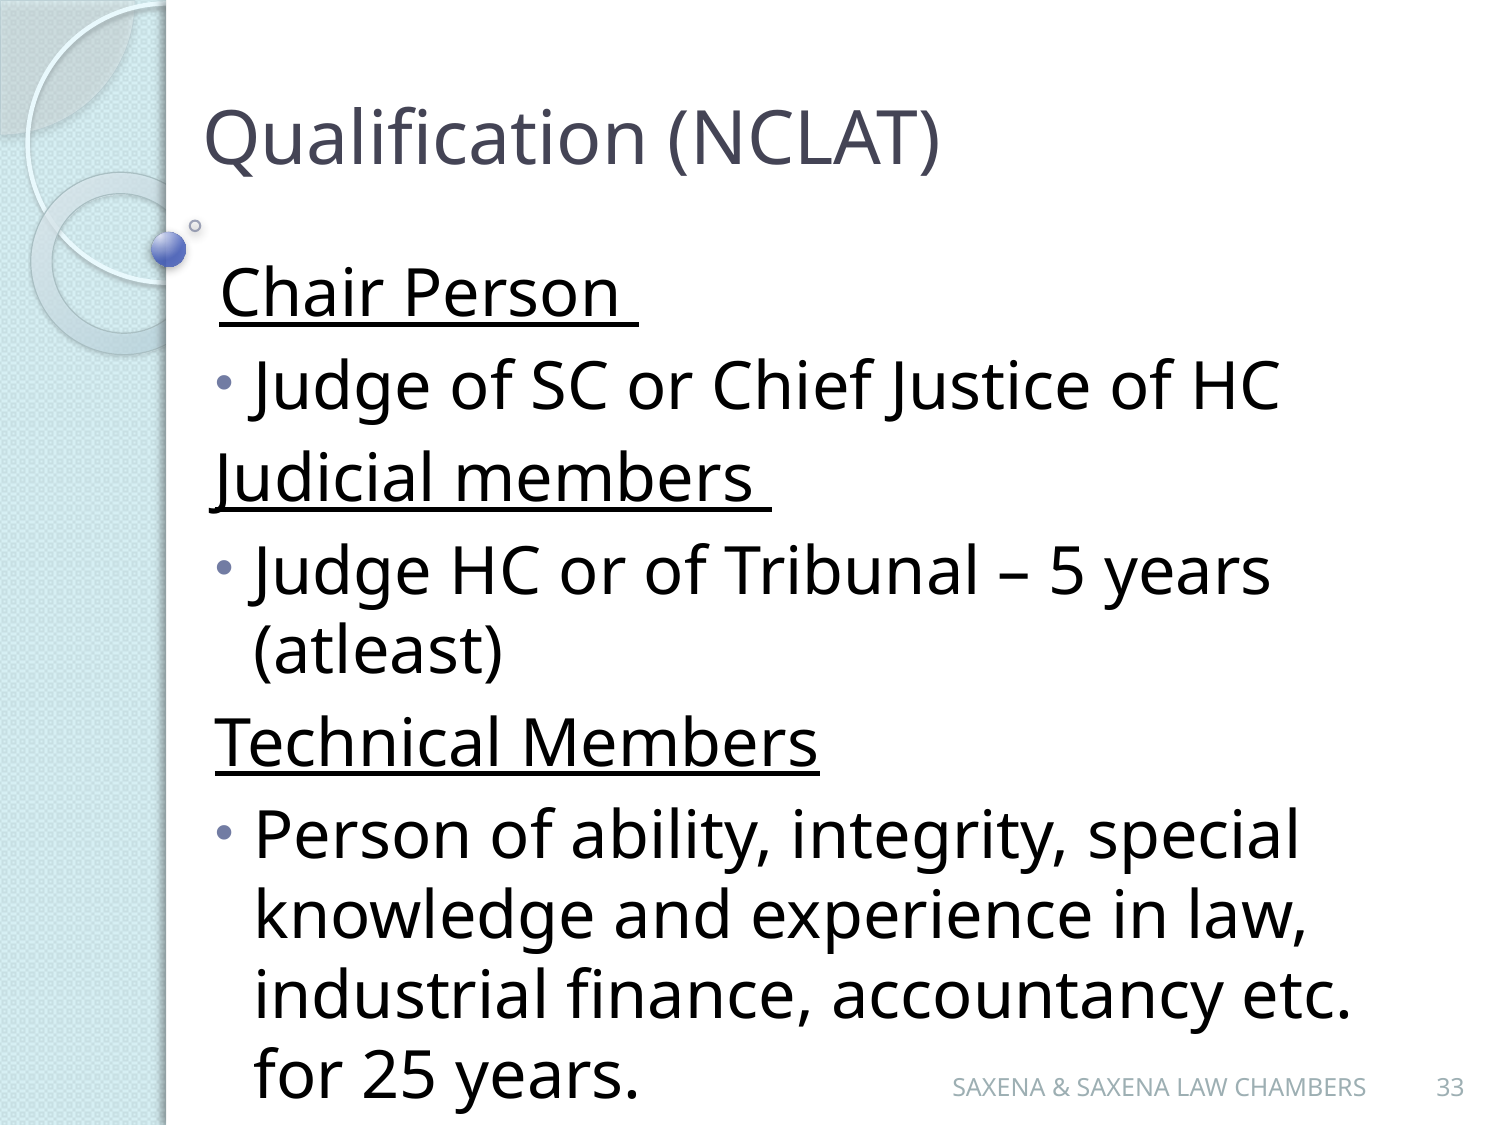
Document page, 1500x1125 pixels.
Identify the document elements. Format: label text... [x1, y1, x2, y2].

subtitle Chair Person Judge of SC or Chief Justice of HC Judicial members Judge HC or of Tribunal – 5 years (atleast) Technical Members Person of ability, integrity, special knowledge and experience in law, industrial finance, accountancy etc. for 25 years. [200, 249, 1463, 1025]
slide_number 33 [1413, 1034, 1488, 1113]
footer SAXENA & SAXENA LAW CHAMBERS [937, 1034, 1413, 1113]
title Qualification (NCLAT) [187, 50, 1363, 188]
